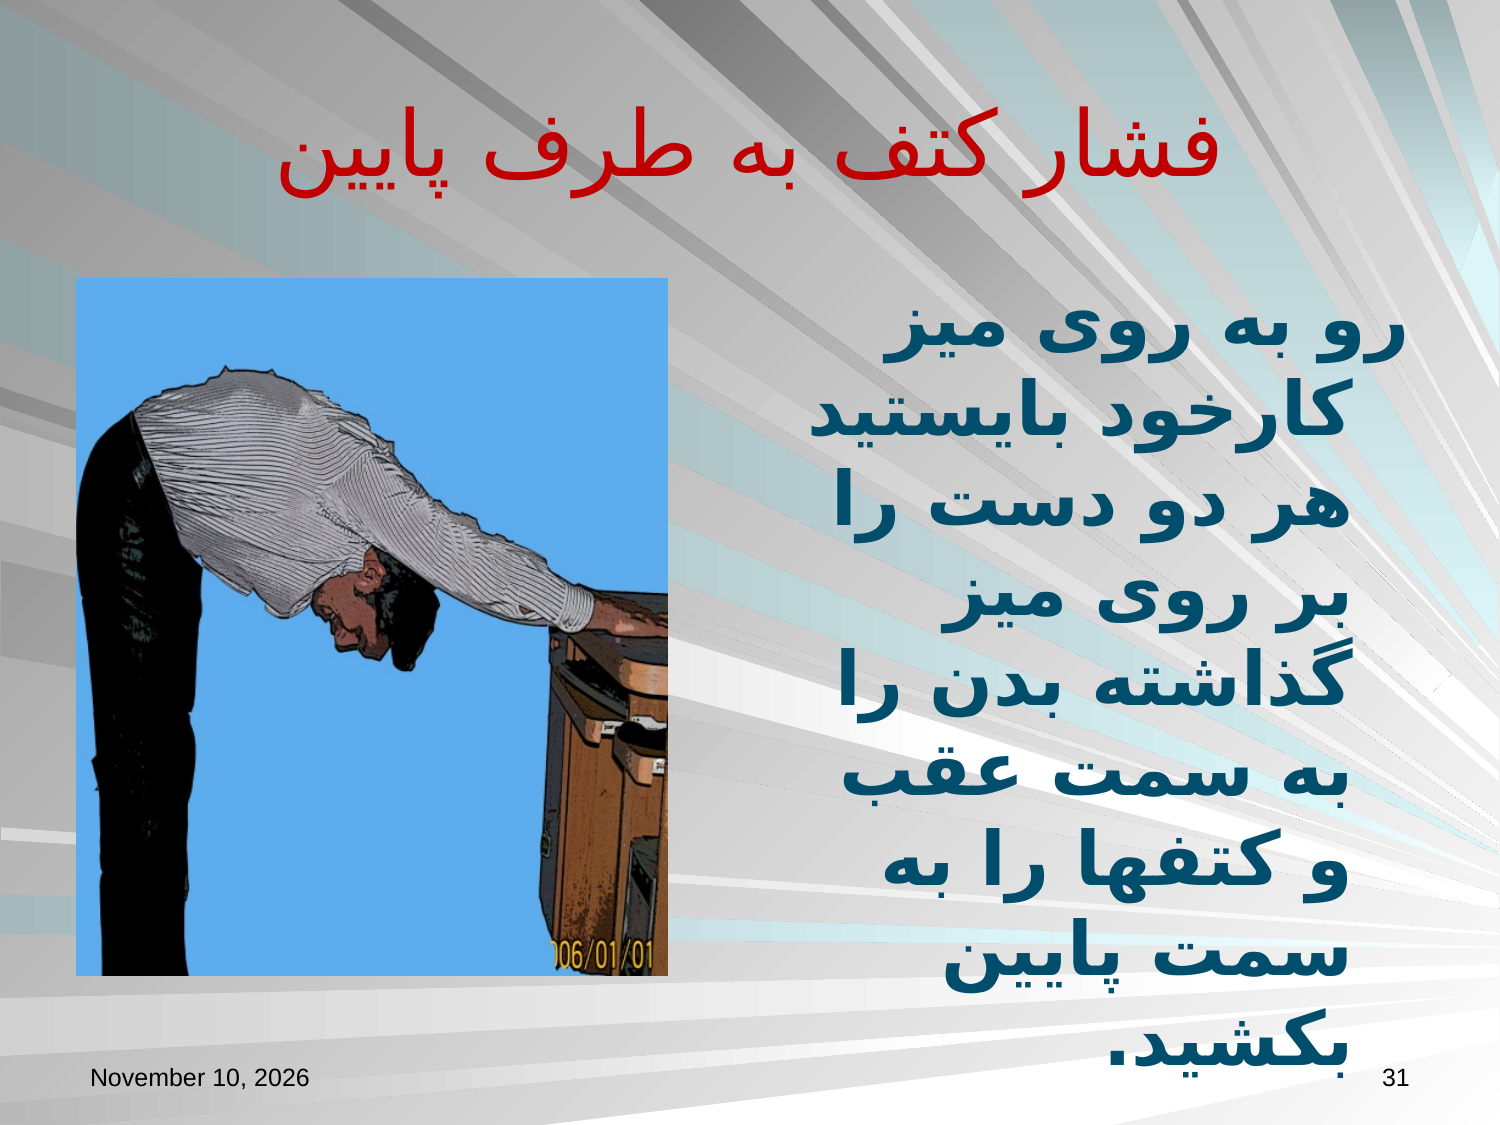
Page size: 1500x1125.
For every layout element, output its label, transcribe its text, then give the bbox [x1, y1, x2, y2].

title فشار کتف به طرف پایین [74, 45, 1426, 234]
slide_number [74, 1023, 426, 1100]
slide_number 31 [1074, 1023, 1426, 1100]
list رو به روی میز کارخود بایستید هر دو دست را بر روی میز گذاشته بدن را به سمت عقب و کتفها را به سمت پایین بکشید. [762, 262, 1426, 1006]
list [76, 278, 668, 977]
